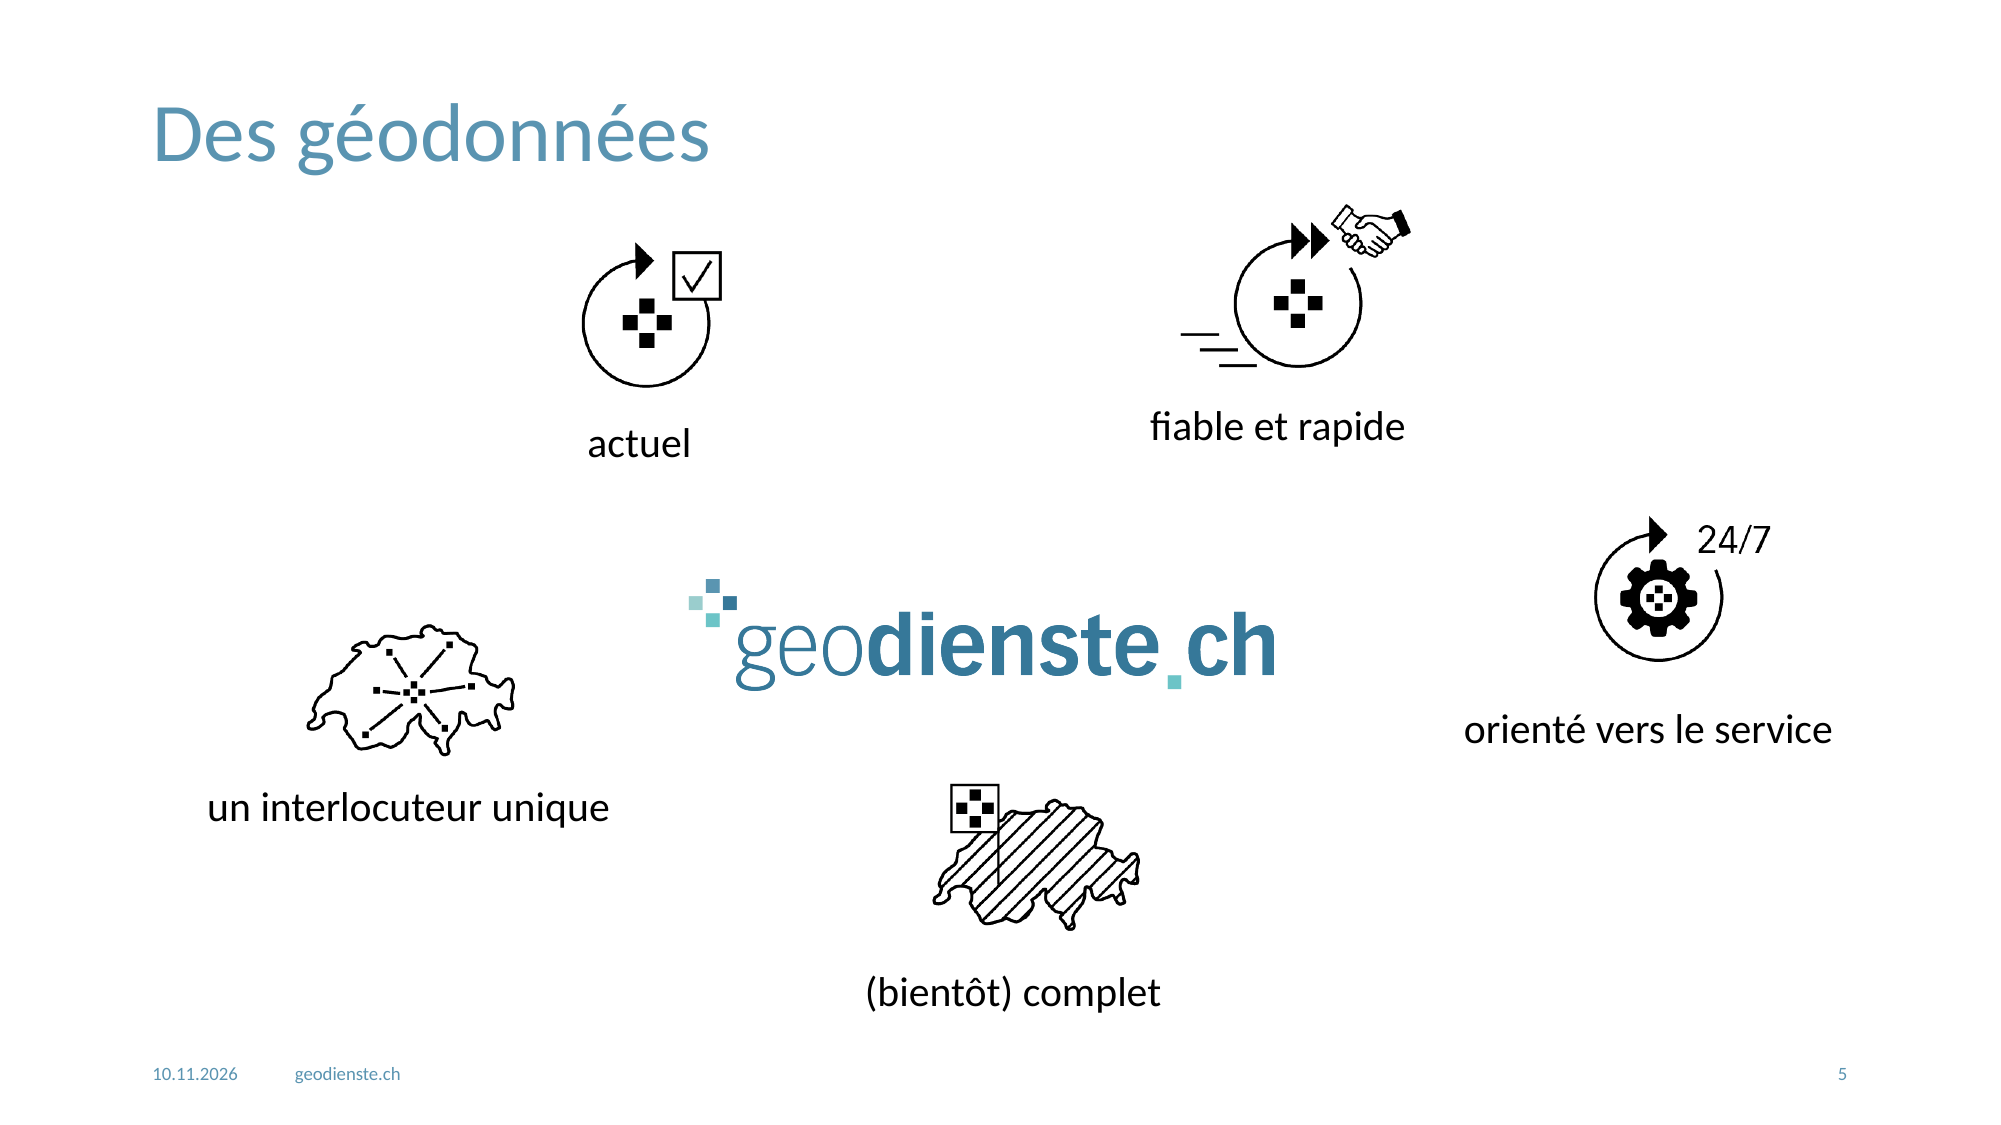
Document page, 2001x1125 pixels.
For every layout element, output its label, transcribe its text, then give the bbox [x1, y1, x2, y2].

picture [1162, 180, 1436, 388]
text_box fiable et rapide [1135, 390, 1463, 545]
slide_number 5 [1412, 1042, 1863, 1103]
picture [1516, 478, 1791, 686]
picture [646, 553, 1356, 954]
picture [279, 571, 554, 779]
text_box actuel [572, 408, 850, 479]
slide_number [137, 1042, 279, 1103]
picture [510, 205, 784, 413]
text_box un interlocuteur unique [192, 771, 694, 885]
title Des géodonnées [137, 81, 1436, 195]
text_box orienté vers le service [1449, 694, 1879, 855]
text_box (bientôt) complet [849, 956, 1223, 1072]
footer geodienste.ch [279, 1042, 763, 1103]
